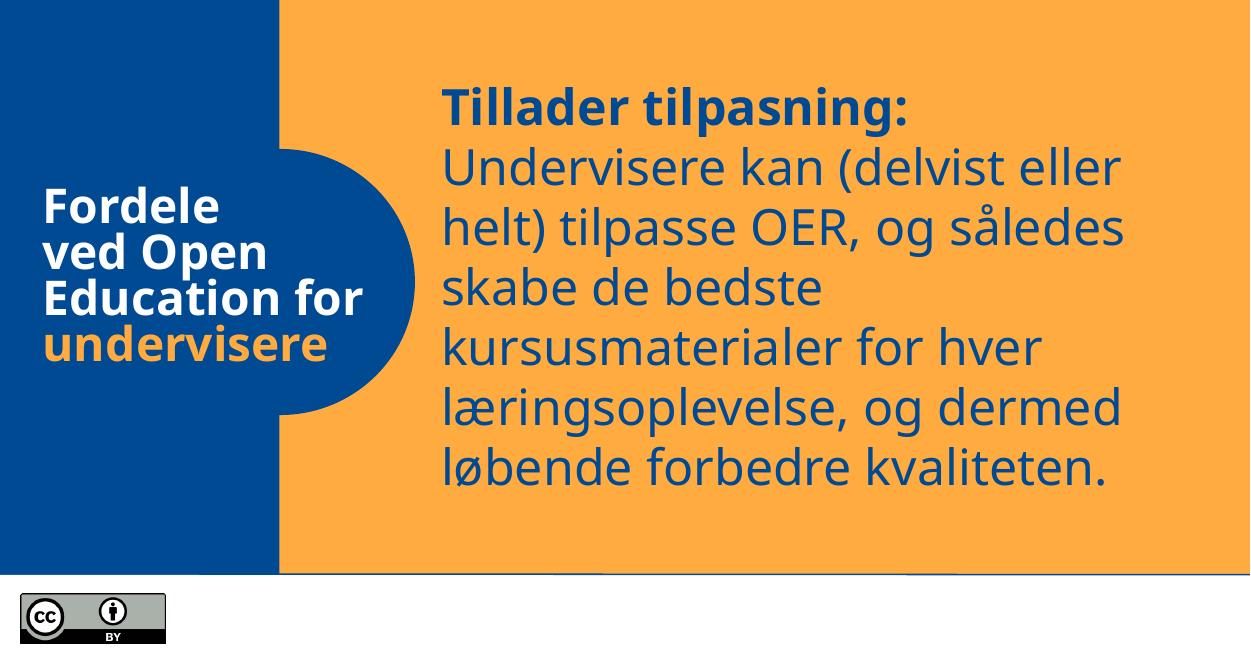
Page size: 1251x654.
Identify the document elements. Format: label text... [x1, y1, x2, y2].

text_box [196, 386, 365, 416]
text_box Fordele ved Open Education for undervisere [27, 171, 415, 386]
text_box Tillader tilpasning: Undervisere kan (delvist eller helt) tilpasse OER, og således skabe de bedste kursusmaterialer for hver læringsoplevelse, og dermed løbende forbedre kvaliteten. [426, 60, 1185, 511]
text_box [0, 0, 280, 573]
picture [20, 592, 166, 645]
text_box [0, 582, 1250, 654]
text_box [206, 148, 355, 171]
